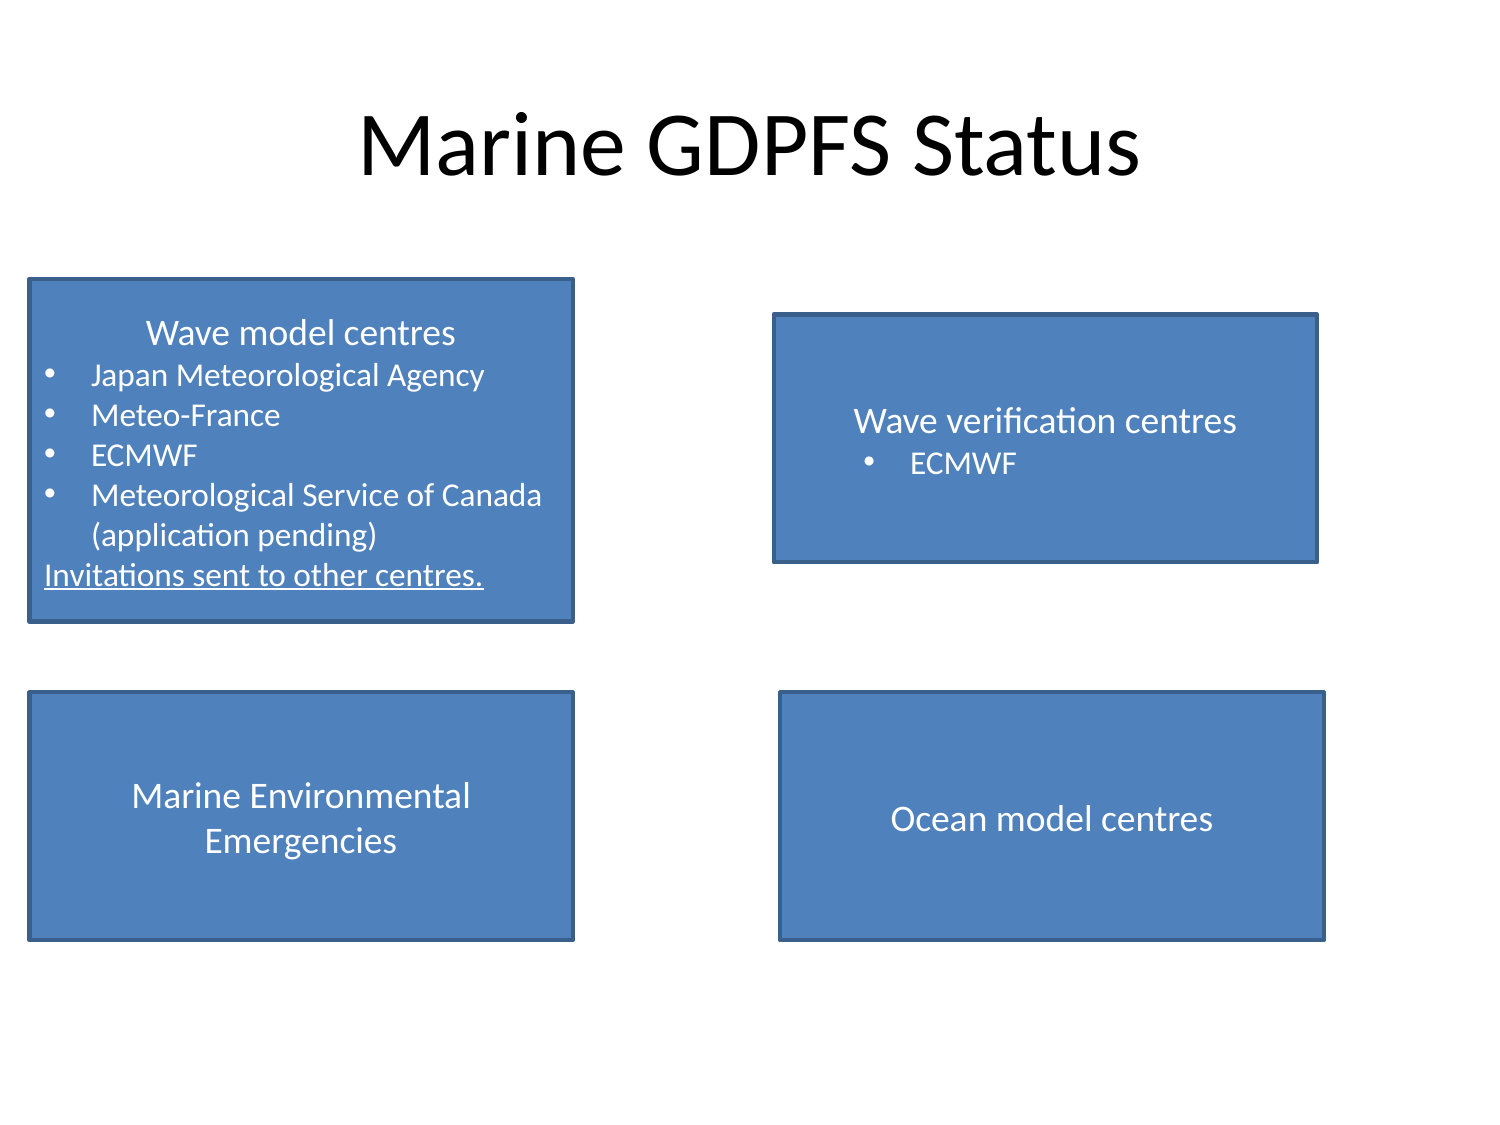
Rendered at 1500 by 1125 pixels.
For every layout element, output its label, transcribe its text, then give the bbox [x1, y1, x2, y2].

text_box Marine Environmental Emergencies [27, 690, 575, 942]
text_box Ocean model centres [778, 690, 1326, 942]
text_box Wave model centres Japan Meteorological Agency Meteo-France ECMWF Meteorological Service of Canada (application pending) Invitations sent to other centres. [27, 277, 575, 624]
text_box Wave verification centres ECMWF [772, 312, 1319, 564]
title Marine GDPFS Status [75, 45, 1425, 233]
